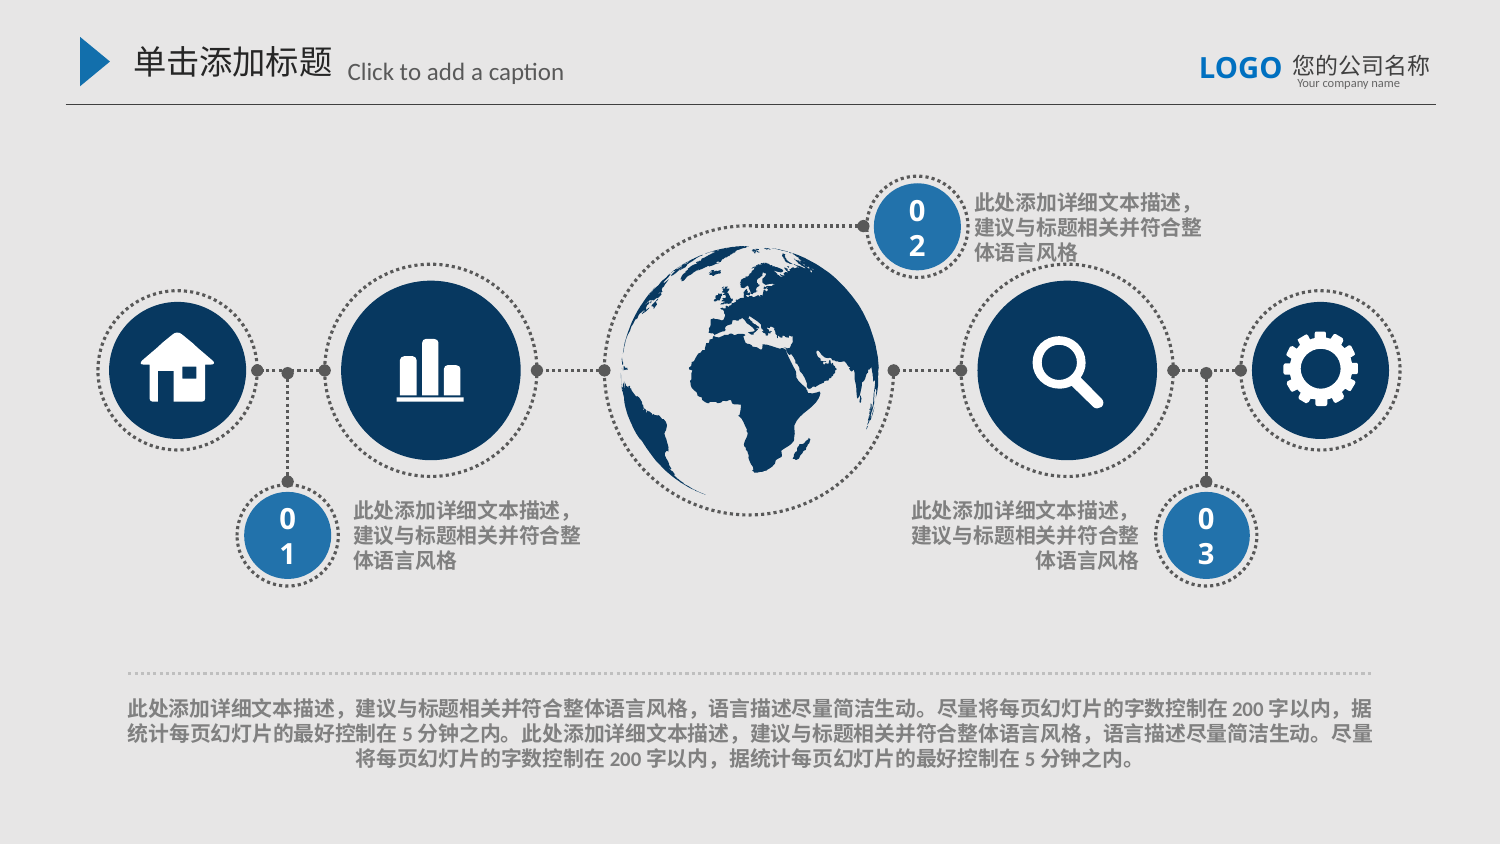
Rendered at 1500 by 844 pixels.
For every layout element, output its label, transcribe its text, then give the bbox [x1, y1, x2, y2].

text_box [750, 247, 879, 370]
text_box 此处添加详细文本描述，建议与标题相关并符合整体语言风格 [353, 497, 599, 573]
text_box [324, 264, 537, 477]
text_box 此处添加详细文本描述，建议与标题相关并符合整体语言风格，语言描述尽量简洁生动。尽量将每页幻灯片的字数控制在200字以内，据统计每页幻灯片的最好控制在5分钟之内。此处添加详细文本描述，建议与标题相关并符合整体语言风格，语言描述尽量简洁生动。尽量将每页幻灯片的字数控制在200字以内，据统计每页幻灯片的最好控制在5分钟之内。 [127, 695, 1373, 771]
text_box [97, 290, 258, 450]
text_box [1155, 484, 1257, 587]
text_box [78, 34, 112, 89]
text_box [396, 338, 464, 402]
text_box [237, 484, 339, 587]
text_box 此处添加详细文本描述，建议与标题相关并符合整体语言风格 [893, 497, 1140, 573]
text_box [961, 264, 1174, 477]
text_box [1158, 42, 1495, 98]
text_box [866, 176, 969, 278]
text_box 此处添加详细文本描述，建议与标题相关并符合整体语言风格 [974, 189, 1220, 265]
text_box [121, 35, 643, 92]
text_box [603, 225, 894, 516]
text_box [1240, 290, 1401, 450]
